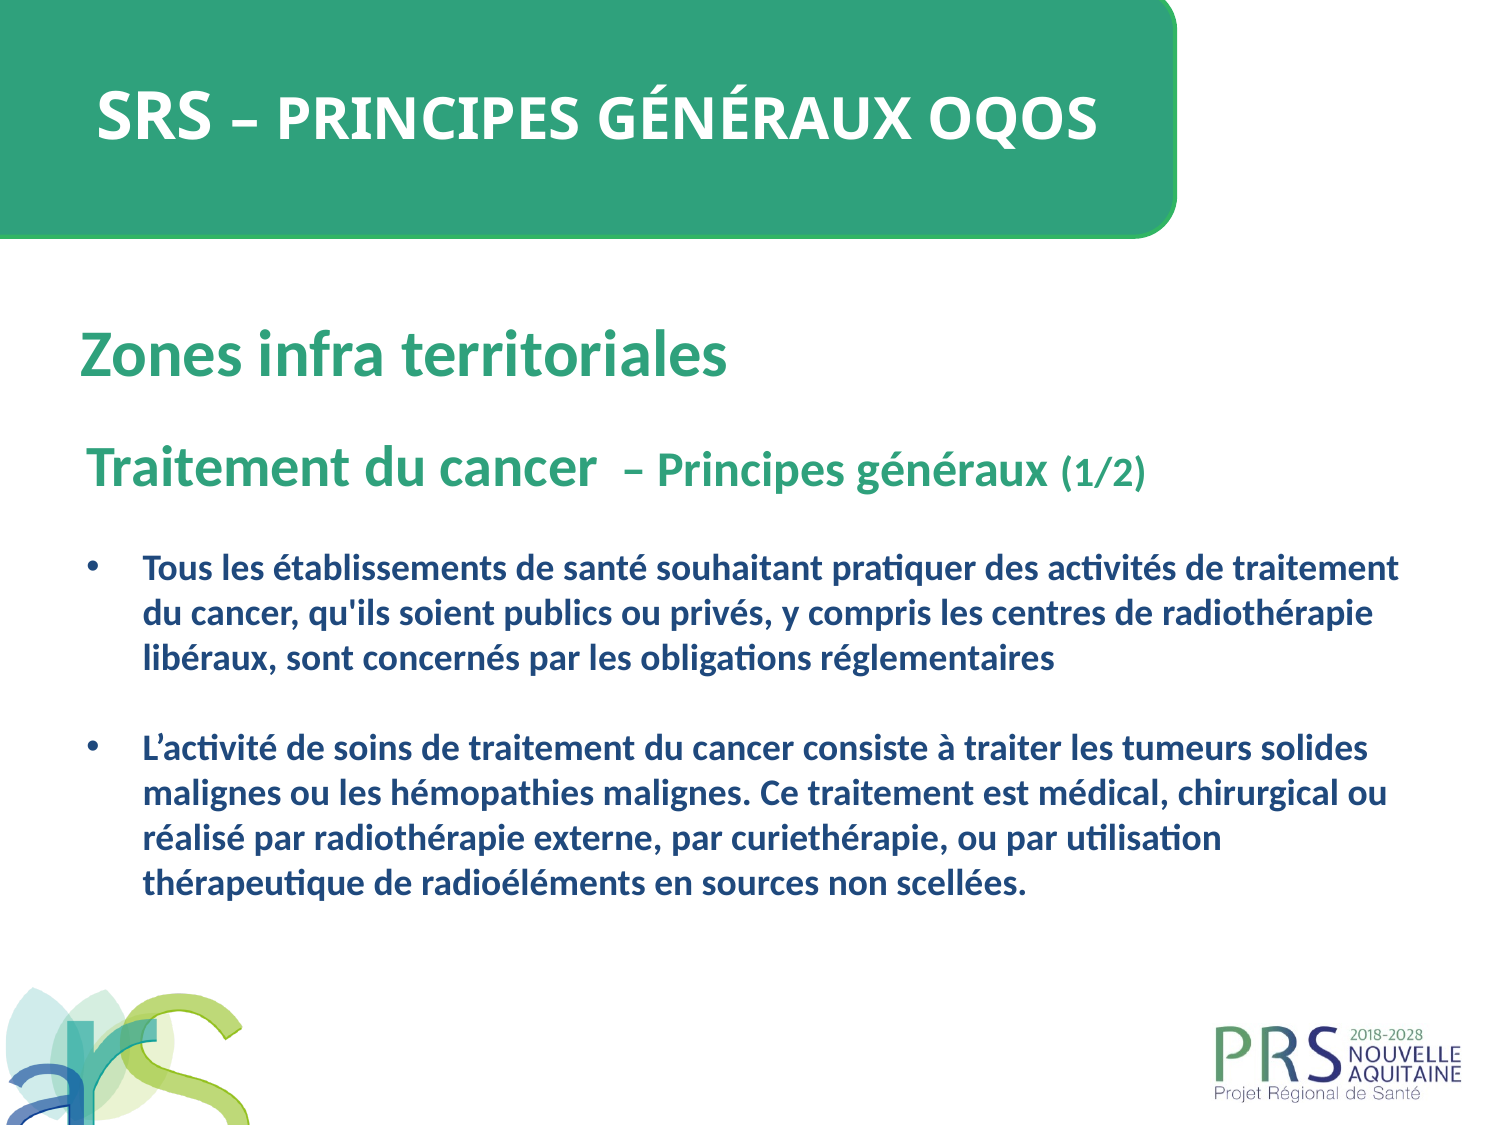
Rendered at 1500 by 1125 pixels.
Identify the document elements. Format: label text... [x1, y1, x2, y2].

text_box Traitement du cancer – Principes généraux (1/2) Tous les établissements de santé souhaitant pratiquer des activités de traitement du cancer, qu'ils soient publics ou privés, y compris les centres de radiothérapie libéraux, sont concernés par les obligations réglementaires L’activité de soins de traitement du cancer consiste à traiter les tumeurs solides malignes ou les hémopathies malignes. Ce traitement est médical, chirurgical ou réalisé par radiothérapie externe, par curiethérapie, ou par utilisation thérapeutique de radioéléments en sources non scellées. [71, 420, 1430, 1066]
list Zones infra territoriales [64, 233, 1447, 533]
picture [5, 987, 250, 1125]
text_box [0, 0, 1176, 239]
picture [1210, 1023, 1466, 1103]
text_box SRS – Principes généraux OQOS [29, 19, 1415, 207]
